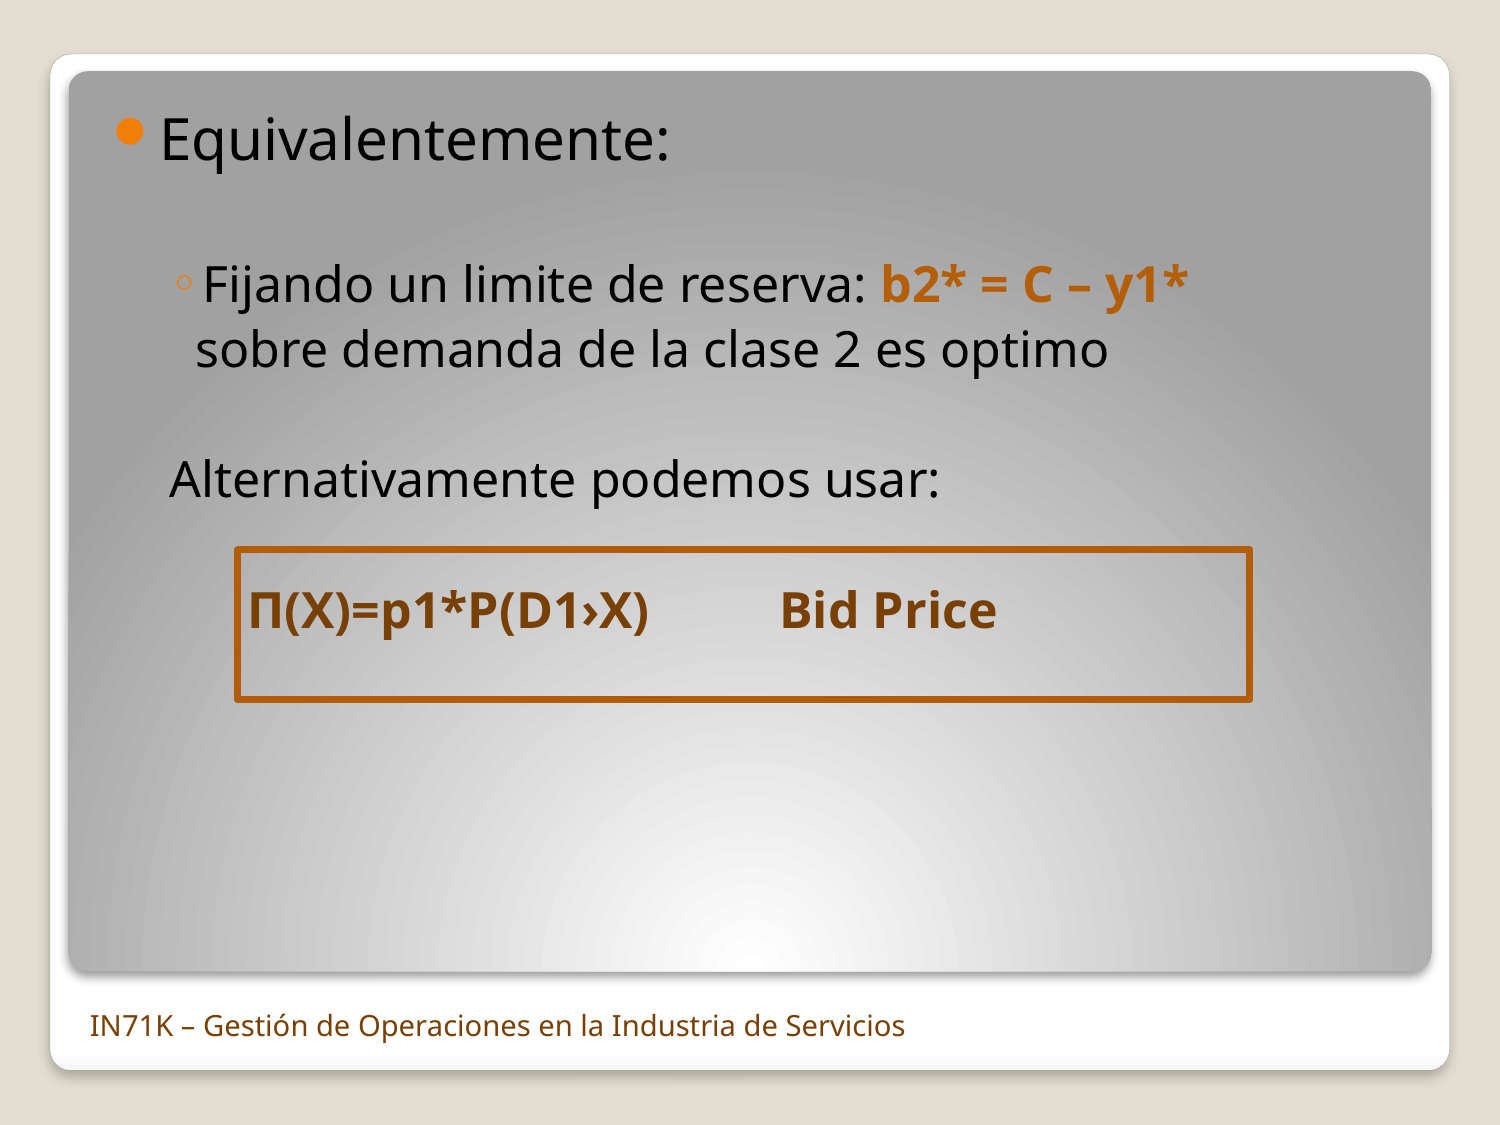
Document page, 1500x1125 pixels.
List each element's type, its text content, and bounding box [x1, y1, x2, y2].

list Equivalentemente: Fijando un limite de reserva: b2* = C – y1* sobre demanda de la clase 2 es optimo Alternativamente podemos usar: Π(X)=p1*P(D1›X) Bid Price [82, 86, 1425, 774]
text_box [234, 546, 1253, 703]
text_box IN71K – Gestión de Operaciones en la Industria de Servicios [74, 999, 1263, 1050]
